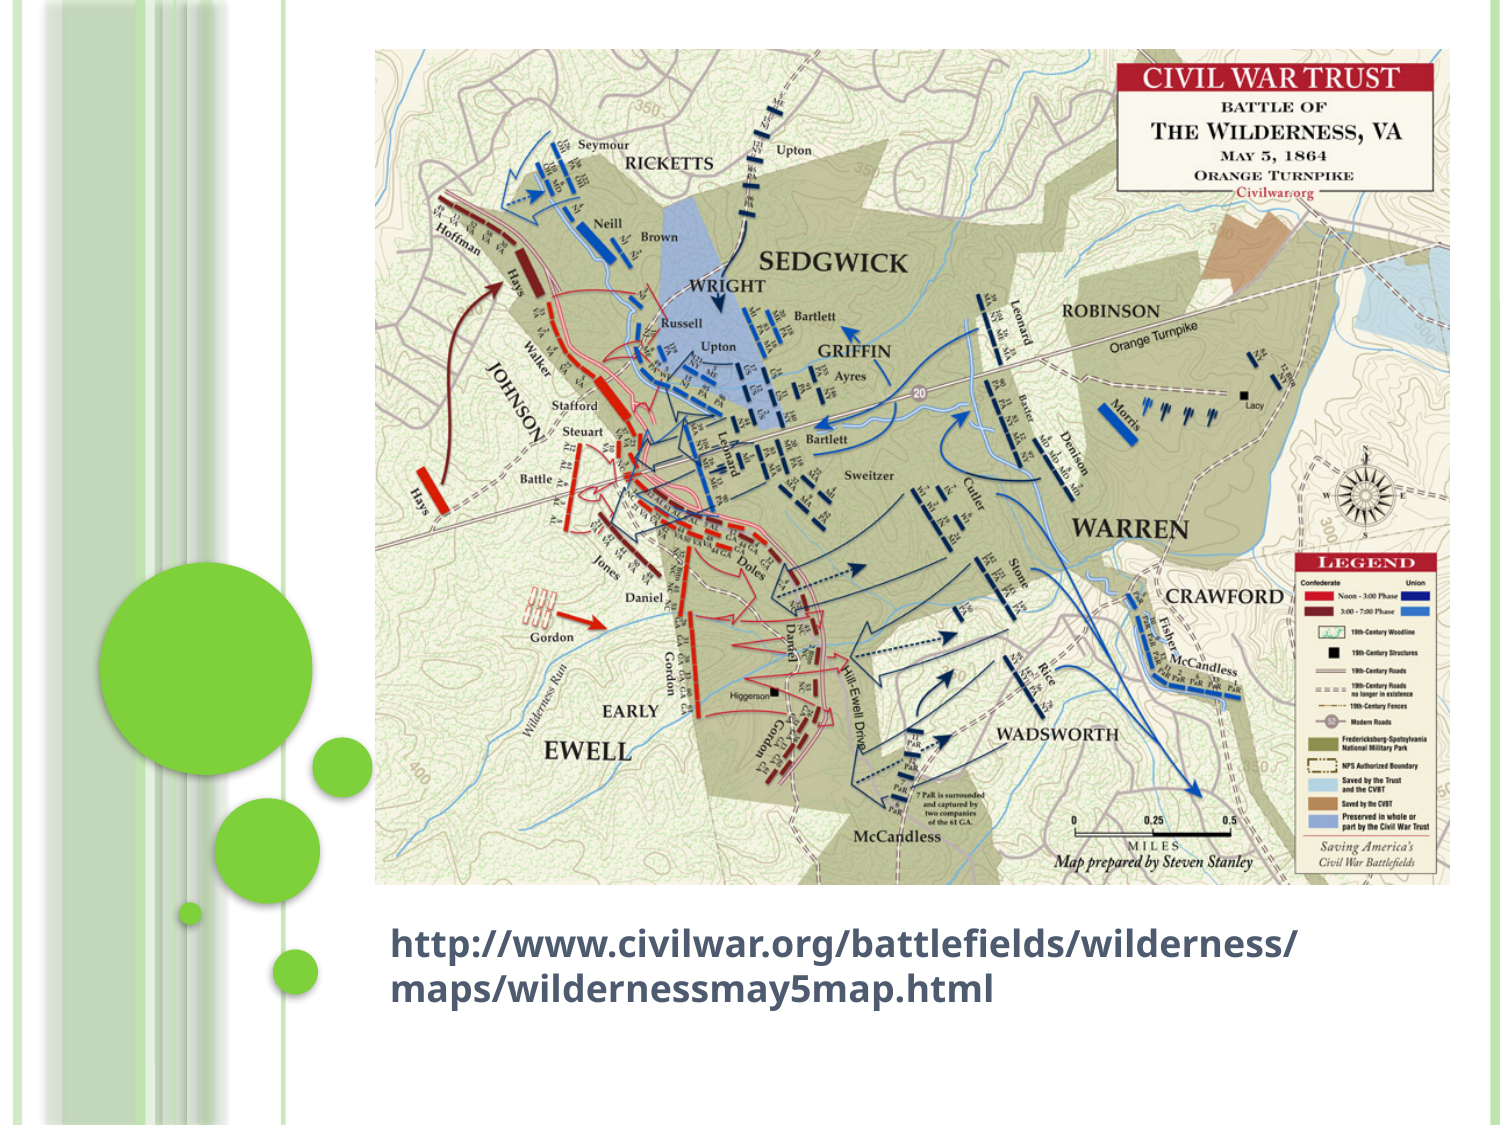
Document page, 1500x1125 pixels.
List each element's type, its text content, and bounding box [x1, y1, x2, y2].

subtitle http://www.civilwar.org/battlefields/wilderness/maps/wildernessmay5map.html [375, 912, 1388, 1046]
picture [374, 49, 1451, 886]
